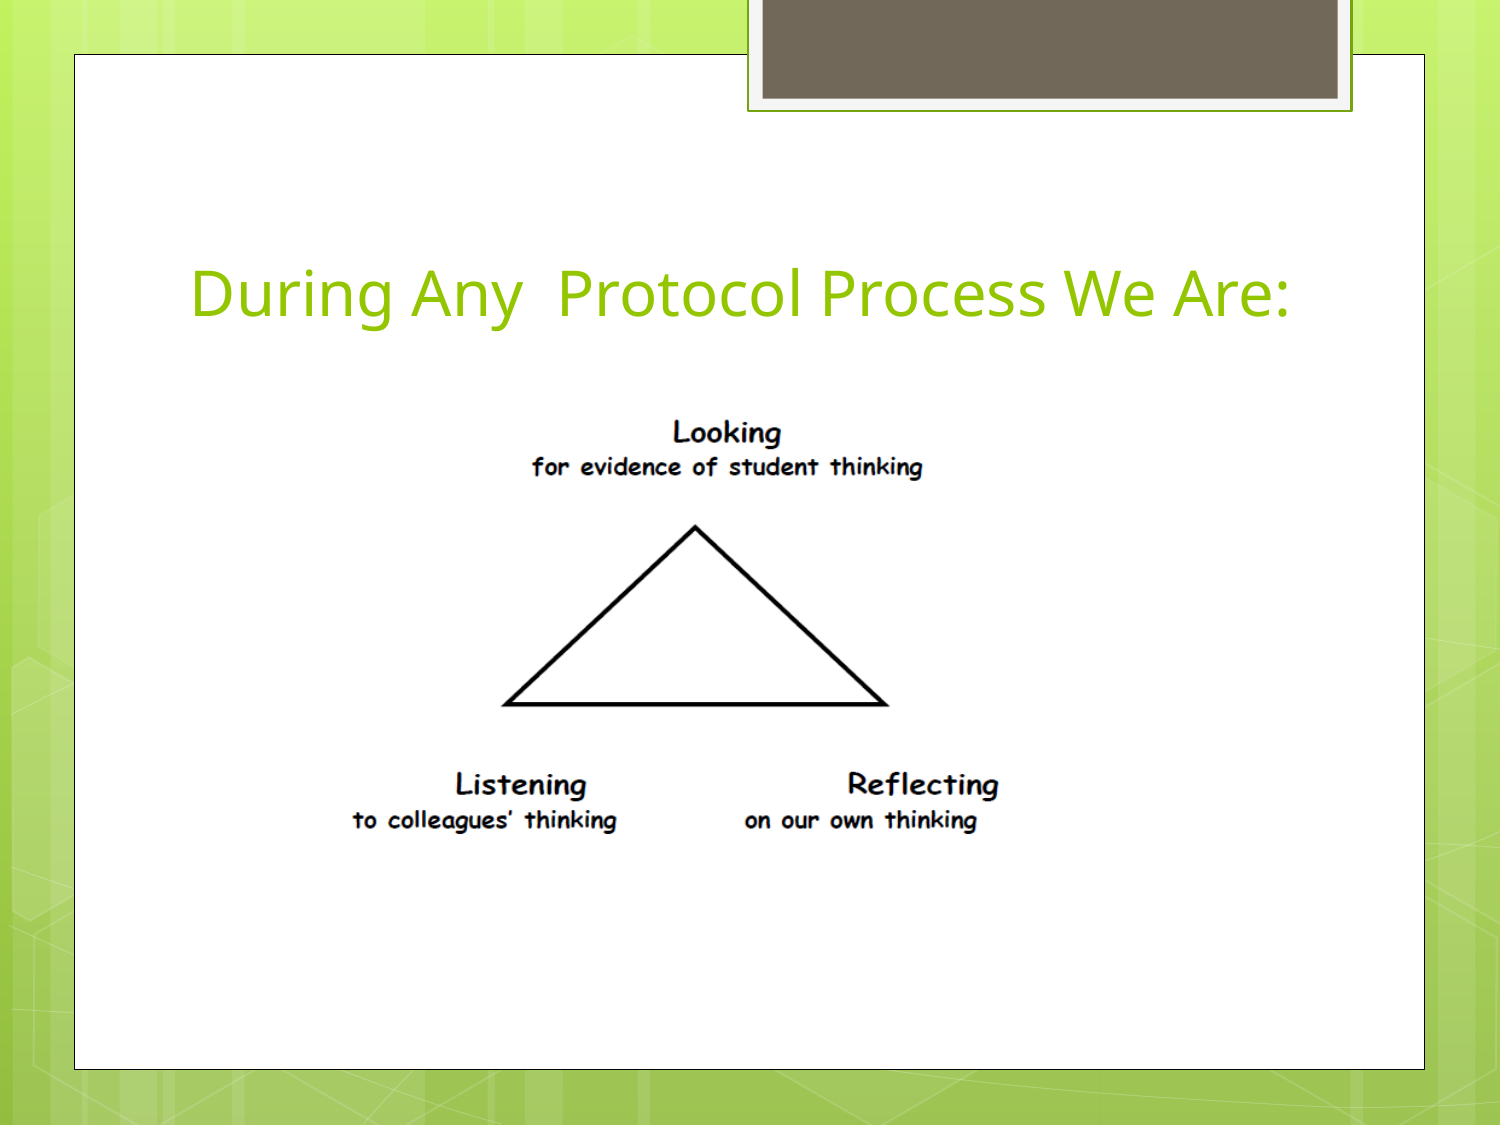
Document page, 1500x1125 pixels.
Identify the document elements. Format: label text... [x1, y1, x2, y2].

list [287, 362, 1171, 882]
title During Any Protocol Process We Are: [174, 224, 1328, 413]
